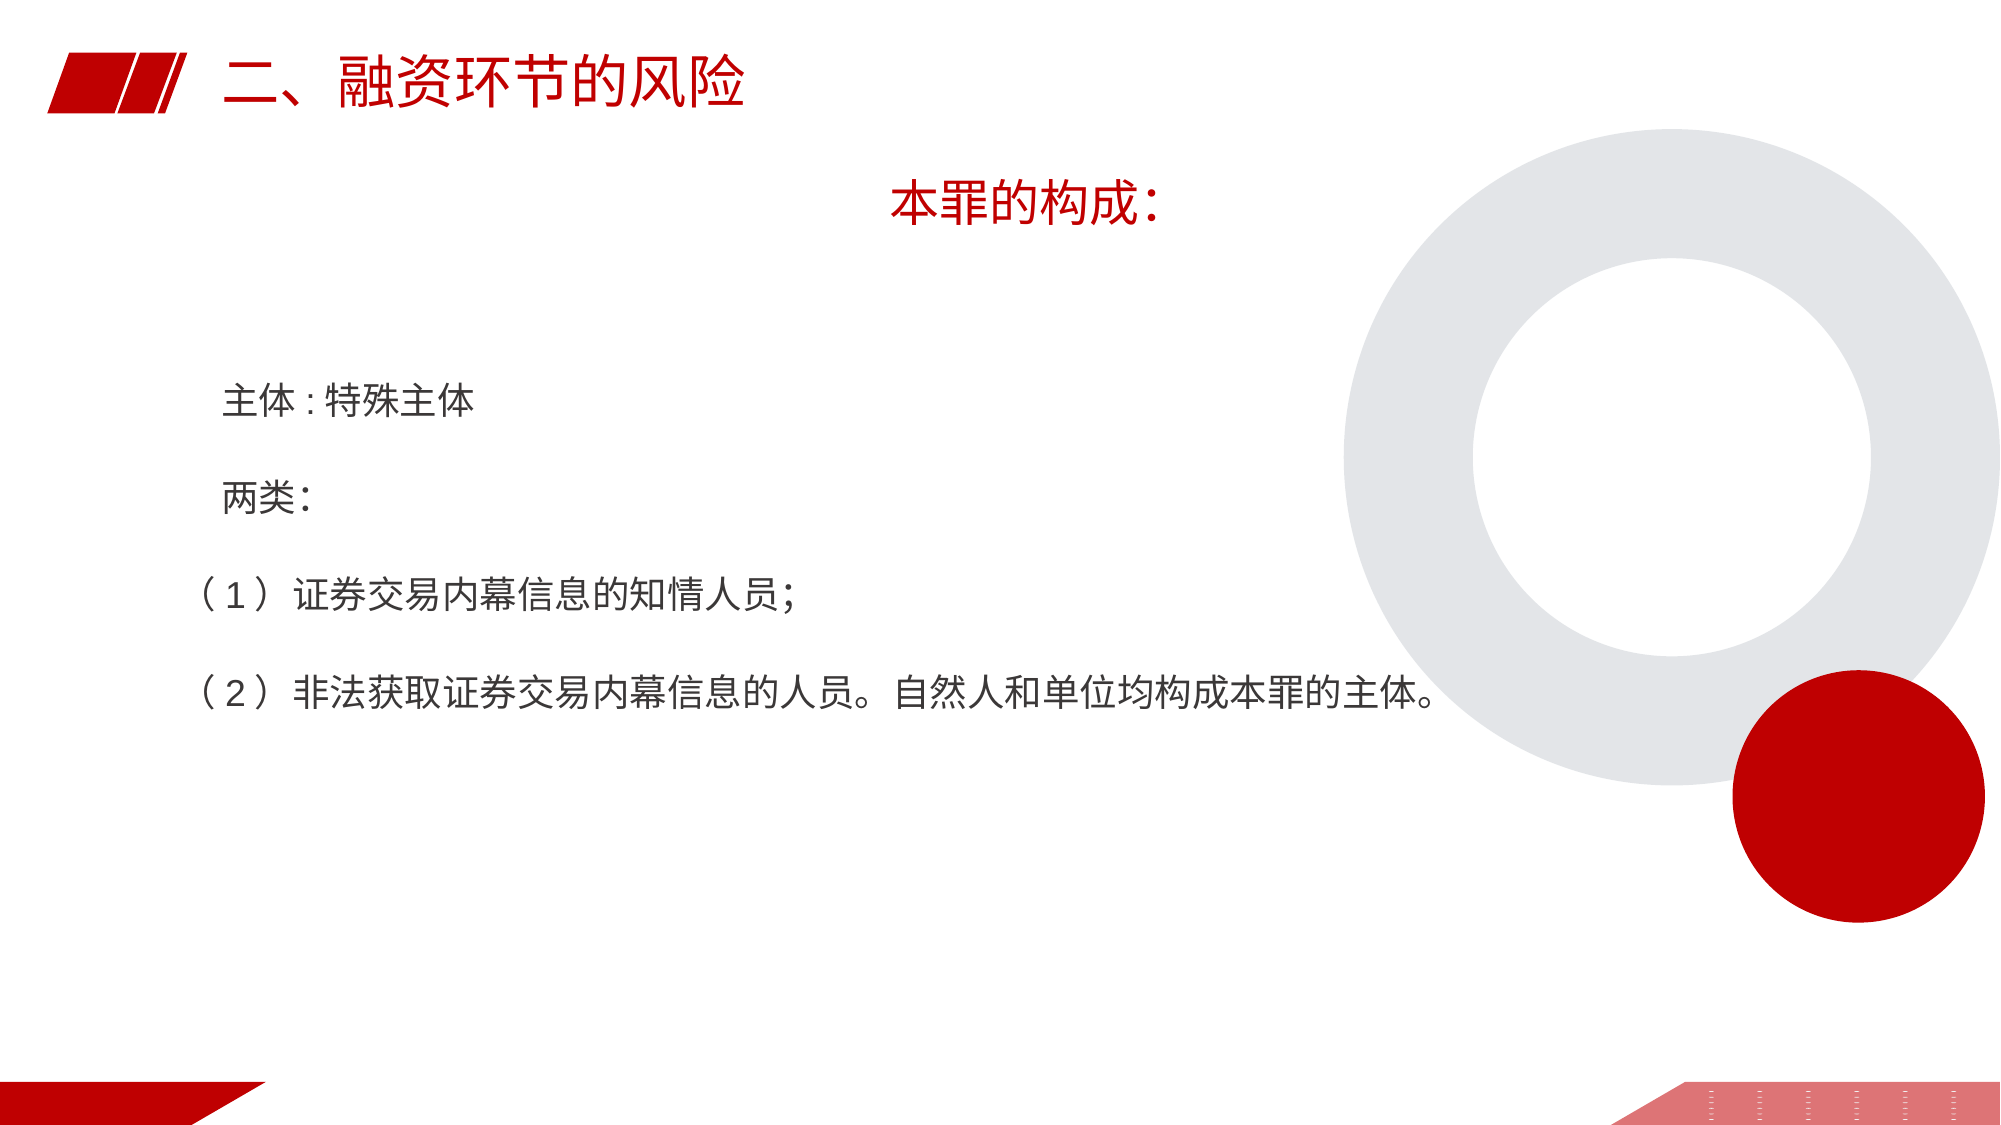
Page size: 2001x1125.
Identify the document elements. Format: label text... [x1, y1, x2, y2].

text_box [1731, 669, 1986, 924]
text_box [1343, 129, 2000, 786]
title 本罪的构成： [760, 148, 1240, 264]
list 主体:特殊主体 两类： （1）证券交易内幕信息的知情人员； （2）非法获取证券交易内幕信息的人员。自然人和单位均构成本罪的主体。 [163, 337, 1502, 970]
text_box 二、融资环节的风险 [206, 51, 887, 118]
